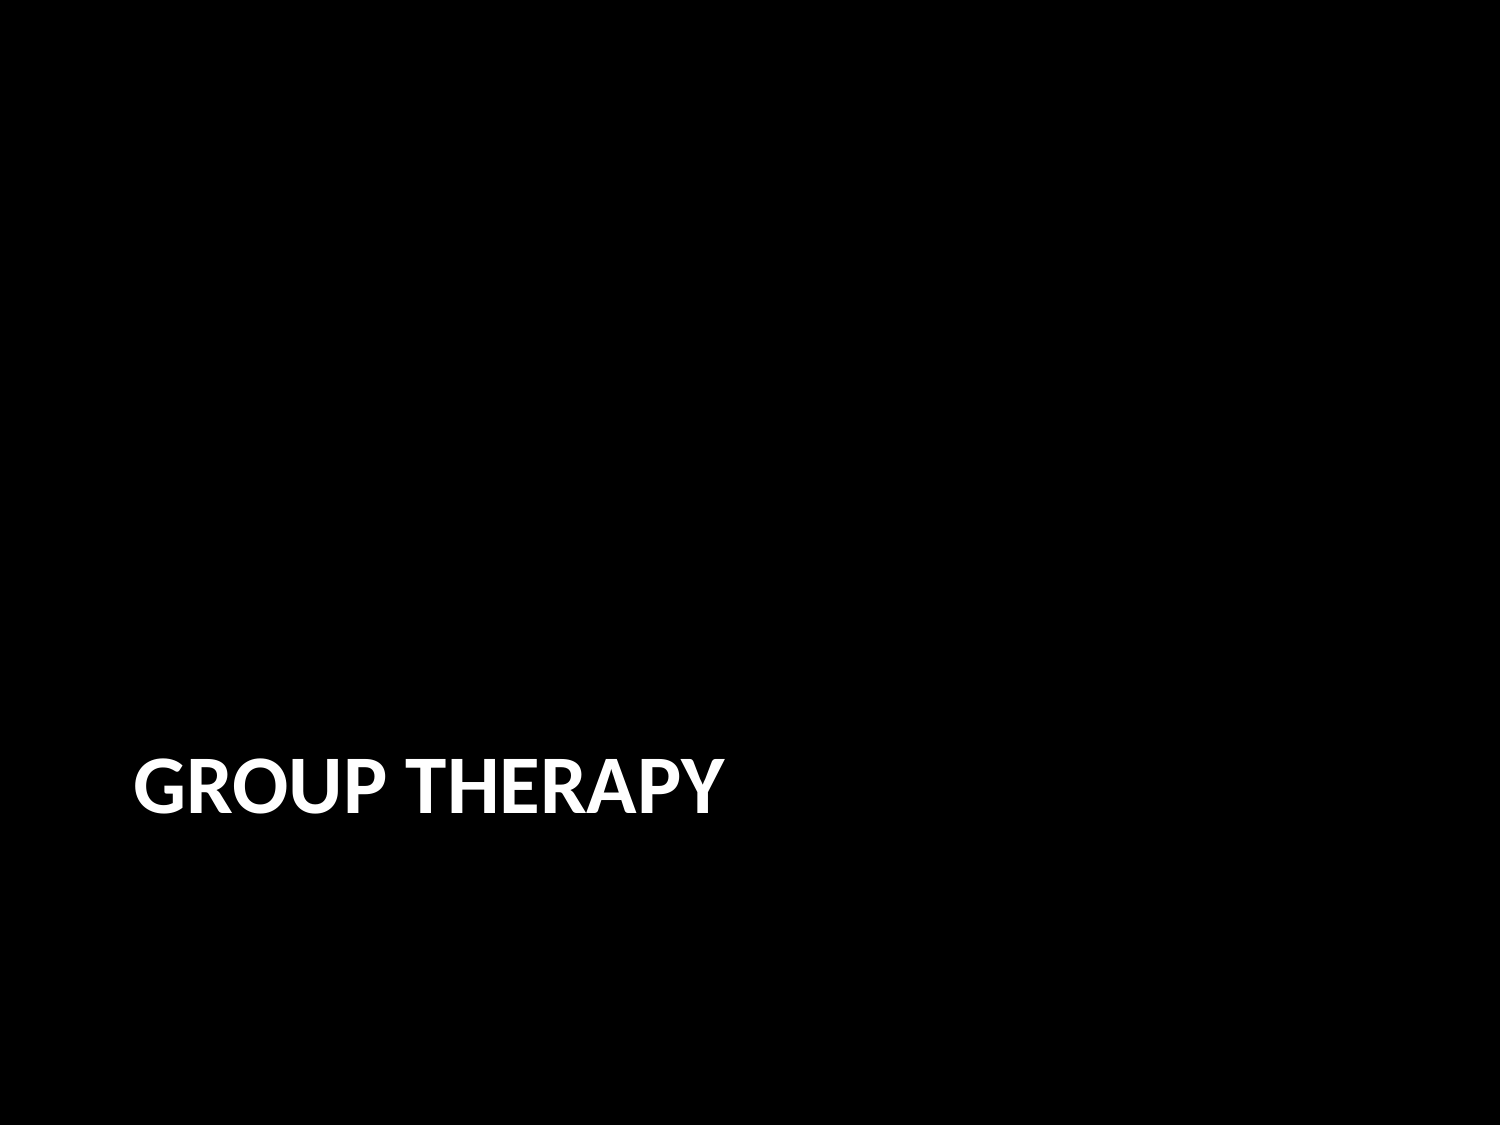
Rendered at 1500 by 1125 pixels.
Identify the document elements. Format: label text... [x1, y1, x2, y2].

title Group Therapy [118, 722, 1394, 947]
